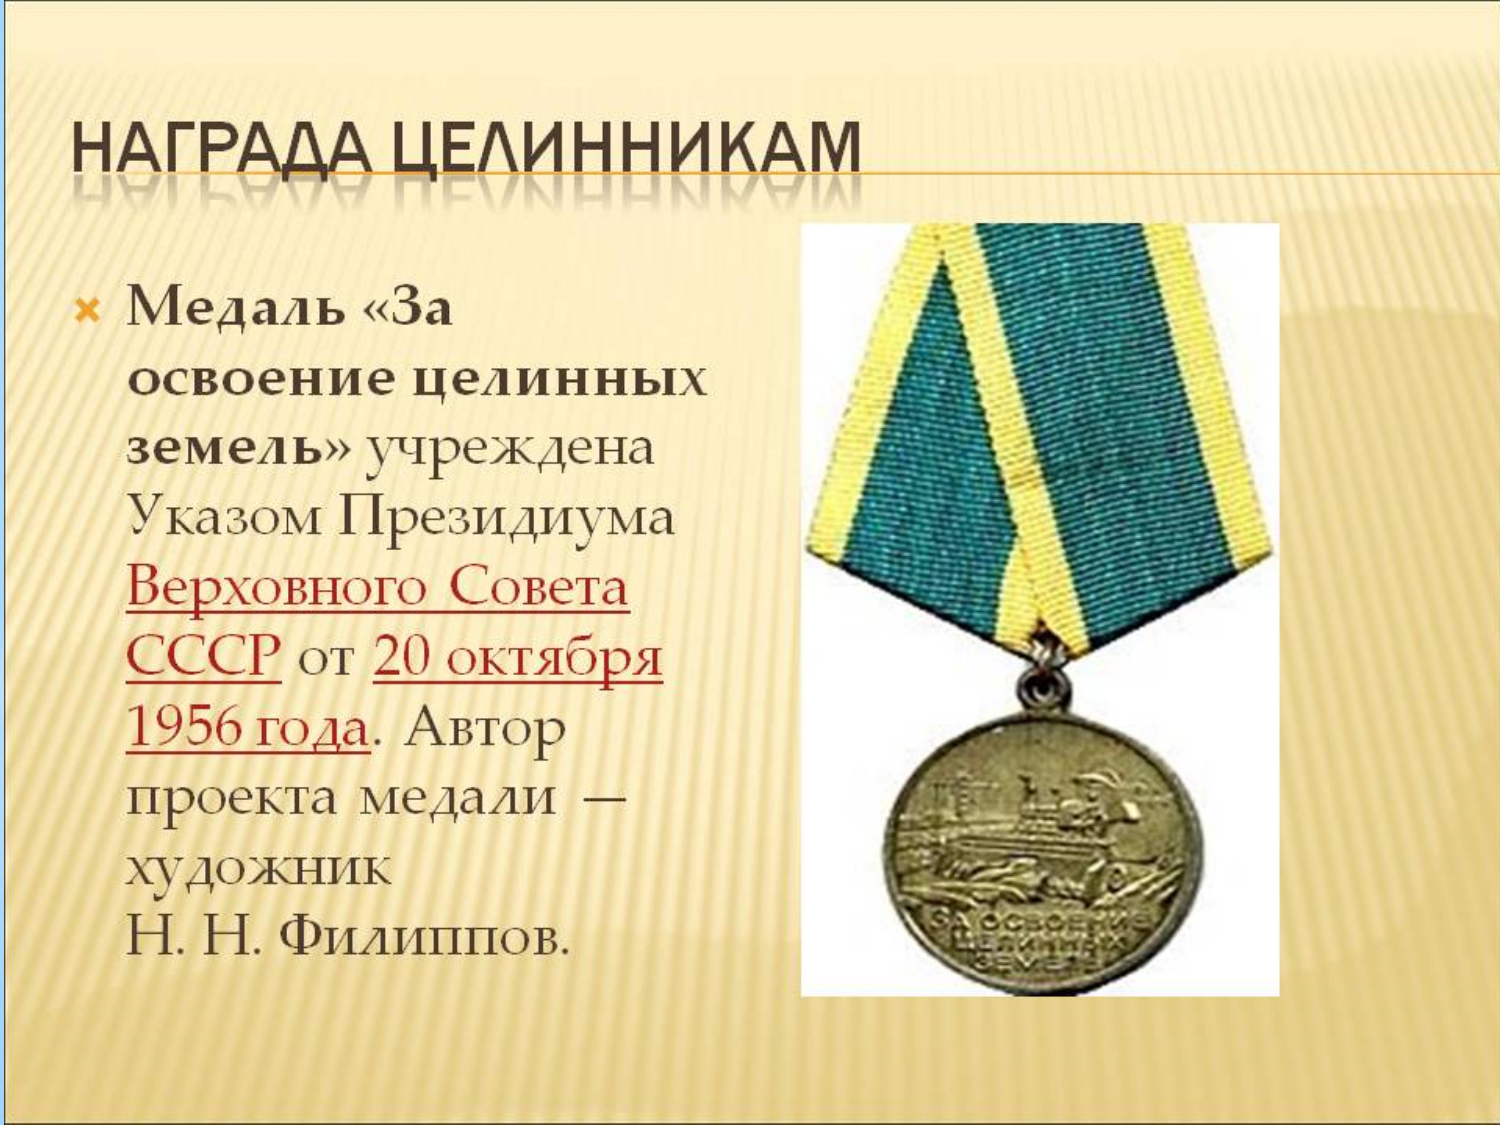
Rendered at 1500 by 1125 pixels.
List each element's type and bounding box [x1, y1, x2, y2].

list [4, 0, 1500, 1125]
